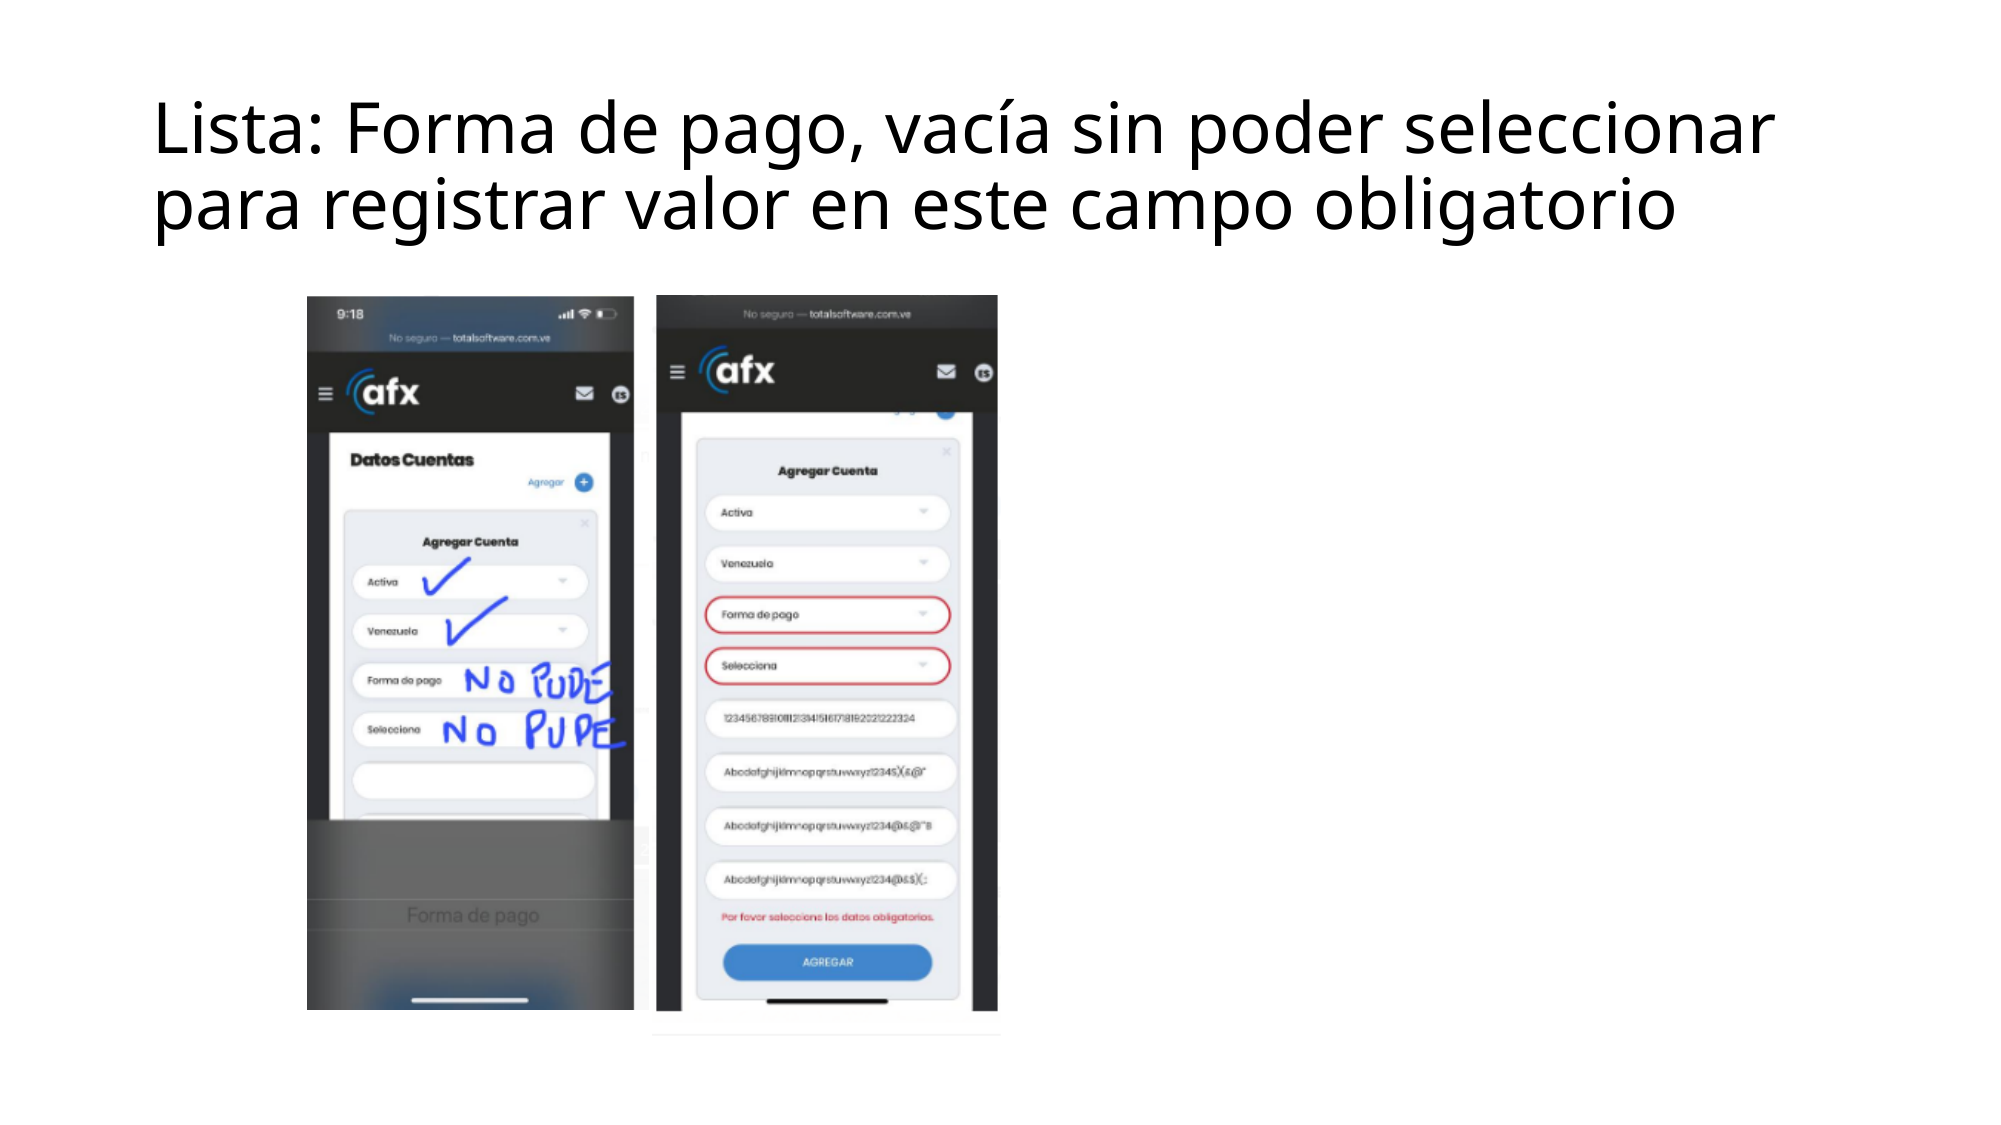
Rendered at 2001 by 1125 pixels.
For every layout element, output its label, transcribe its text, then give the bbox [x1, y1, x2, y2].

title Lista: Forma de pago, vacía sin poder seleccionar para registrar valor en este campo obligatorio [137, 59, 1863, 278]
picture [648, 295, 1001, 1039]
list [307, 295, 648, 1010]
